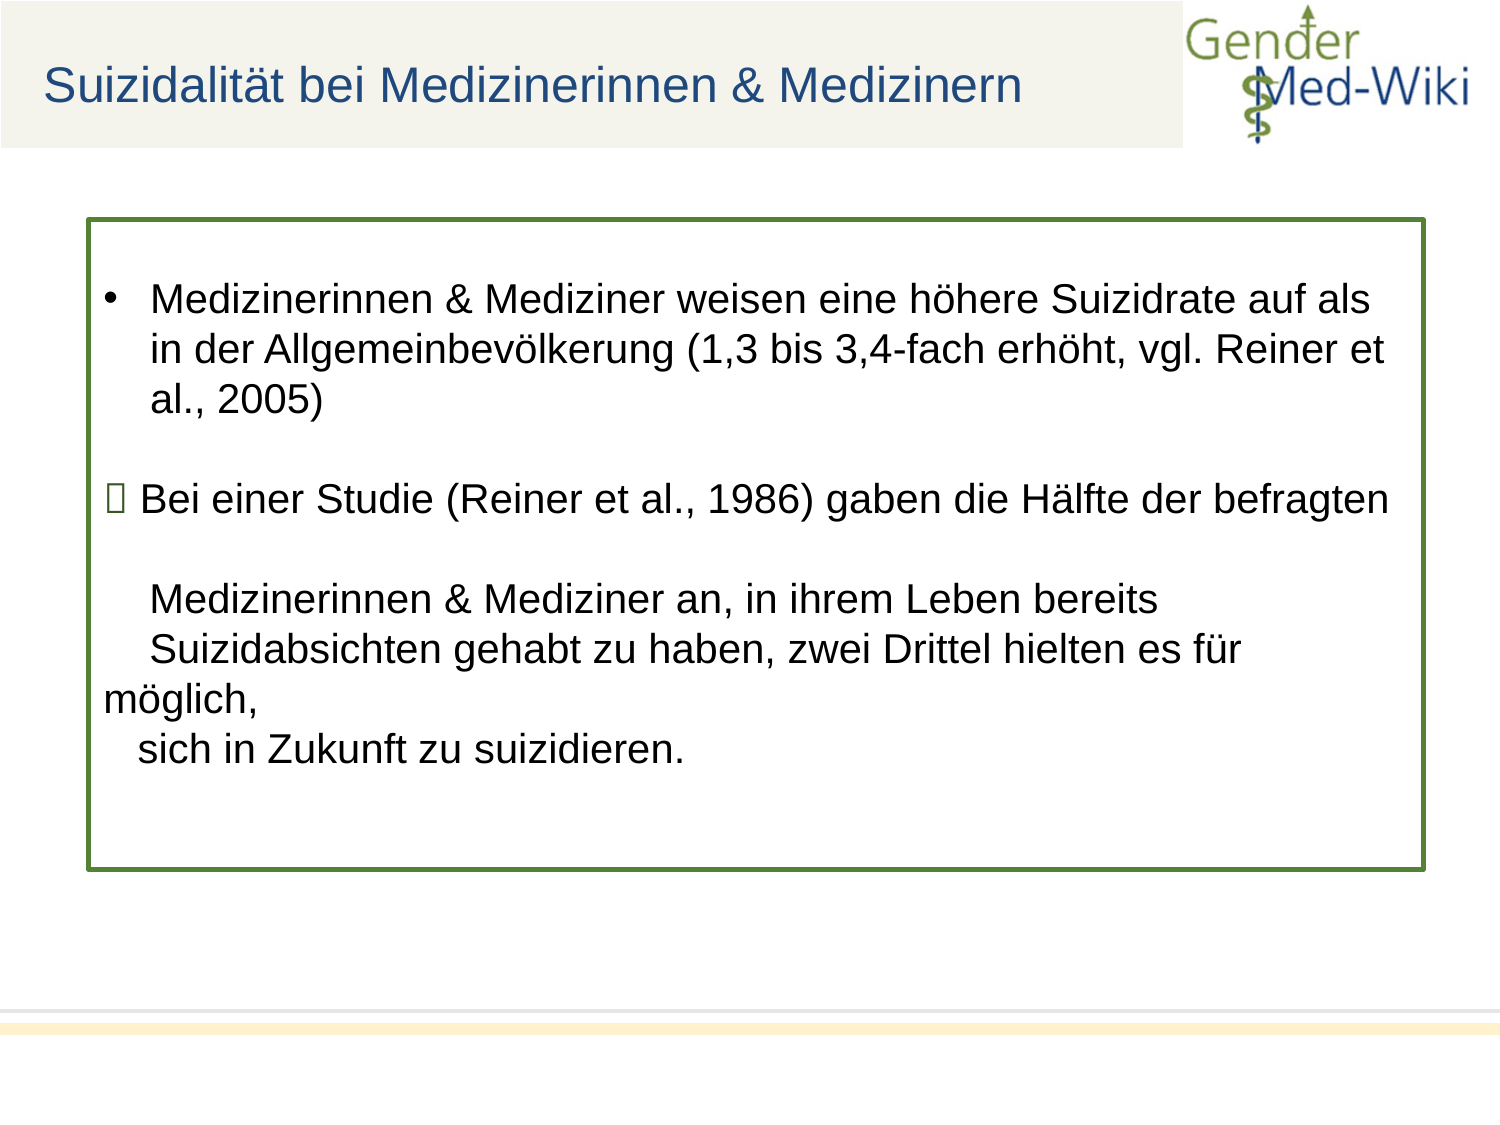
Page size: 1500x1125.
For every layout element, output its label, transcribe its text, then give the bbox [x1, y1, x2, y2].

text_box Suizidalität bei Medizinerinnen & Medizinern [29, 44, 1164, 120]
text_box Medizinerinnen & Mediziner weisen eine höhere Suizidrate auf als in der Allgemeinbevölkerung (1,3 bis 3,4-fach erhöht, vgl. Reiner et al., 2005)  Bei einer Studie (Reiner et al., 1986) gaben die Hälfte der befragten Medizinerinnen & Mediziner an, in ihrem Leben bereits Suizidabsichten gehabt zu haben, zwei Drittel hielten es für möglich, sich in Zukunft zu suizidieren. [88, 219, 1424, 870]
picture [1183, 0, 1471, 149]
